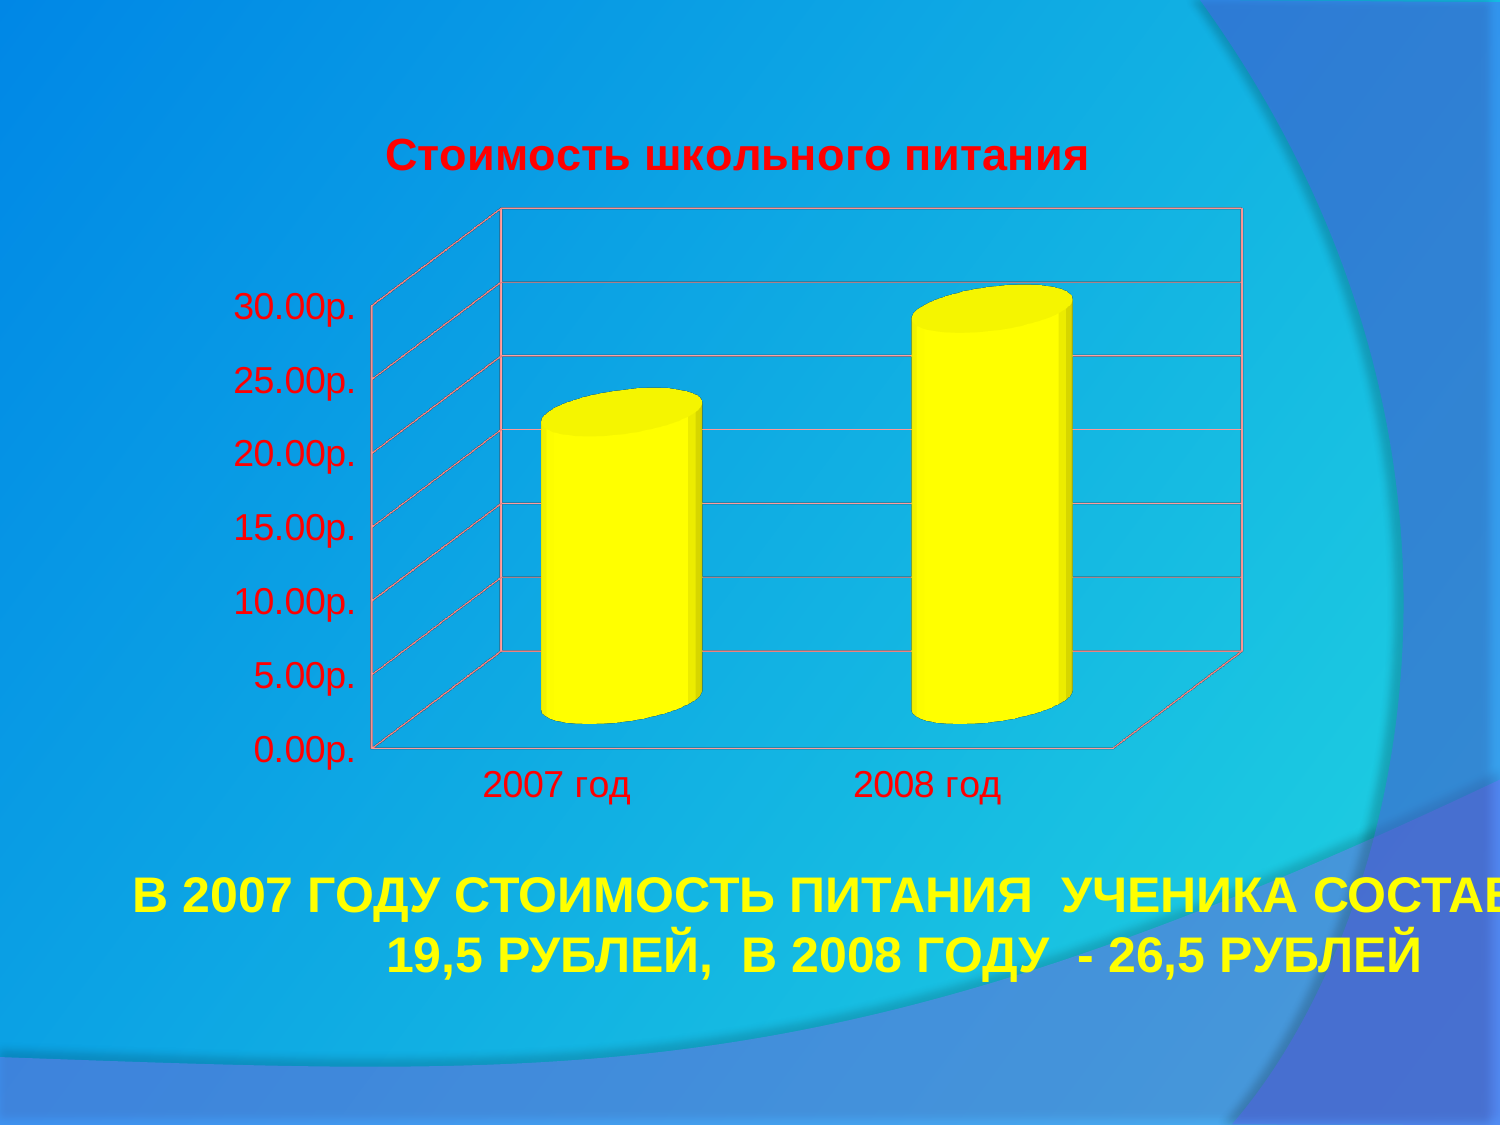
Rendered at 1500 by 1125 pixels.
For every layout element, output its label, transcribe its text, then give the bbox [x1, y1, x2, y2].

chart [210, 93, 1266, 821]
text_box В 2007 году стоимость питания ученика составляла 19,5 рублей, в 2008 году - 26,5 рублей [117, 855, 1500, 991]
